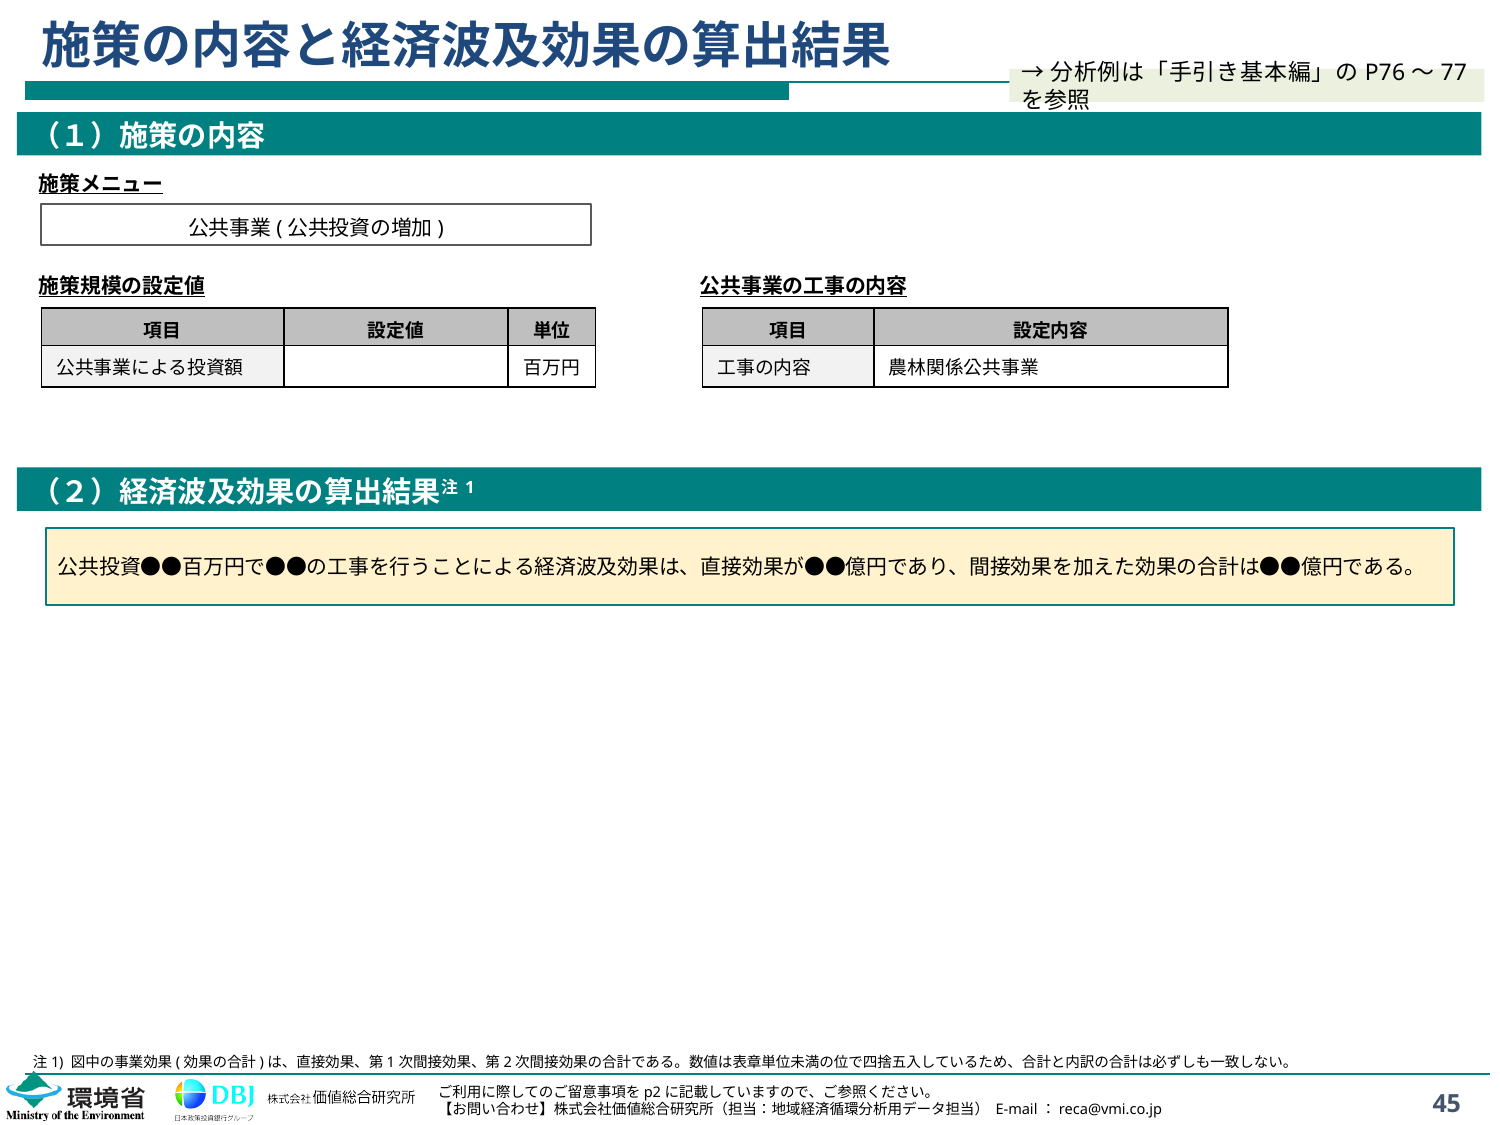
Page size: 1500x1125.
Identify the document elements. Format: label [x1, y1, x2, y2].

text_box [38, 170, 187, 196]
table_cell [875, 346, 1227, 386]
text_box [38, 273, 276, 299]
text_box [33, 1050, 1451, 1071]
table_cell [509, 346, 595, 386]
table_header [875, 309, 1227, 345]
table_cell [703, 346, 873, 386]
table_header [509, 309, 595, 345]
text_box [41, 203, 591, 245]
text_box [16, 112, 1482, 156]
table_cell [42, 346, 283, 386]
table_cell [285, 346, 507, 386]
text_box [46, 528, 1454, 605]
text_box [699, 273, 948, 299]
picture [2, 1071, 148, 1125]
title [25, 0, 1355, 82]
text_box [1009, 68, 1485, 102]
table_header [703, 309, 873, 345]
picture [171, 1075, 419, 1125]
slide_number [1393, 1079, 1500, 1122]
table_header [285, 309, 507, 345]
text_box [16, 467, 1482, 511]
table_header [42, 309, 283, 345]
